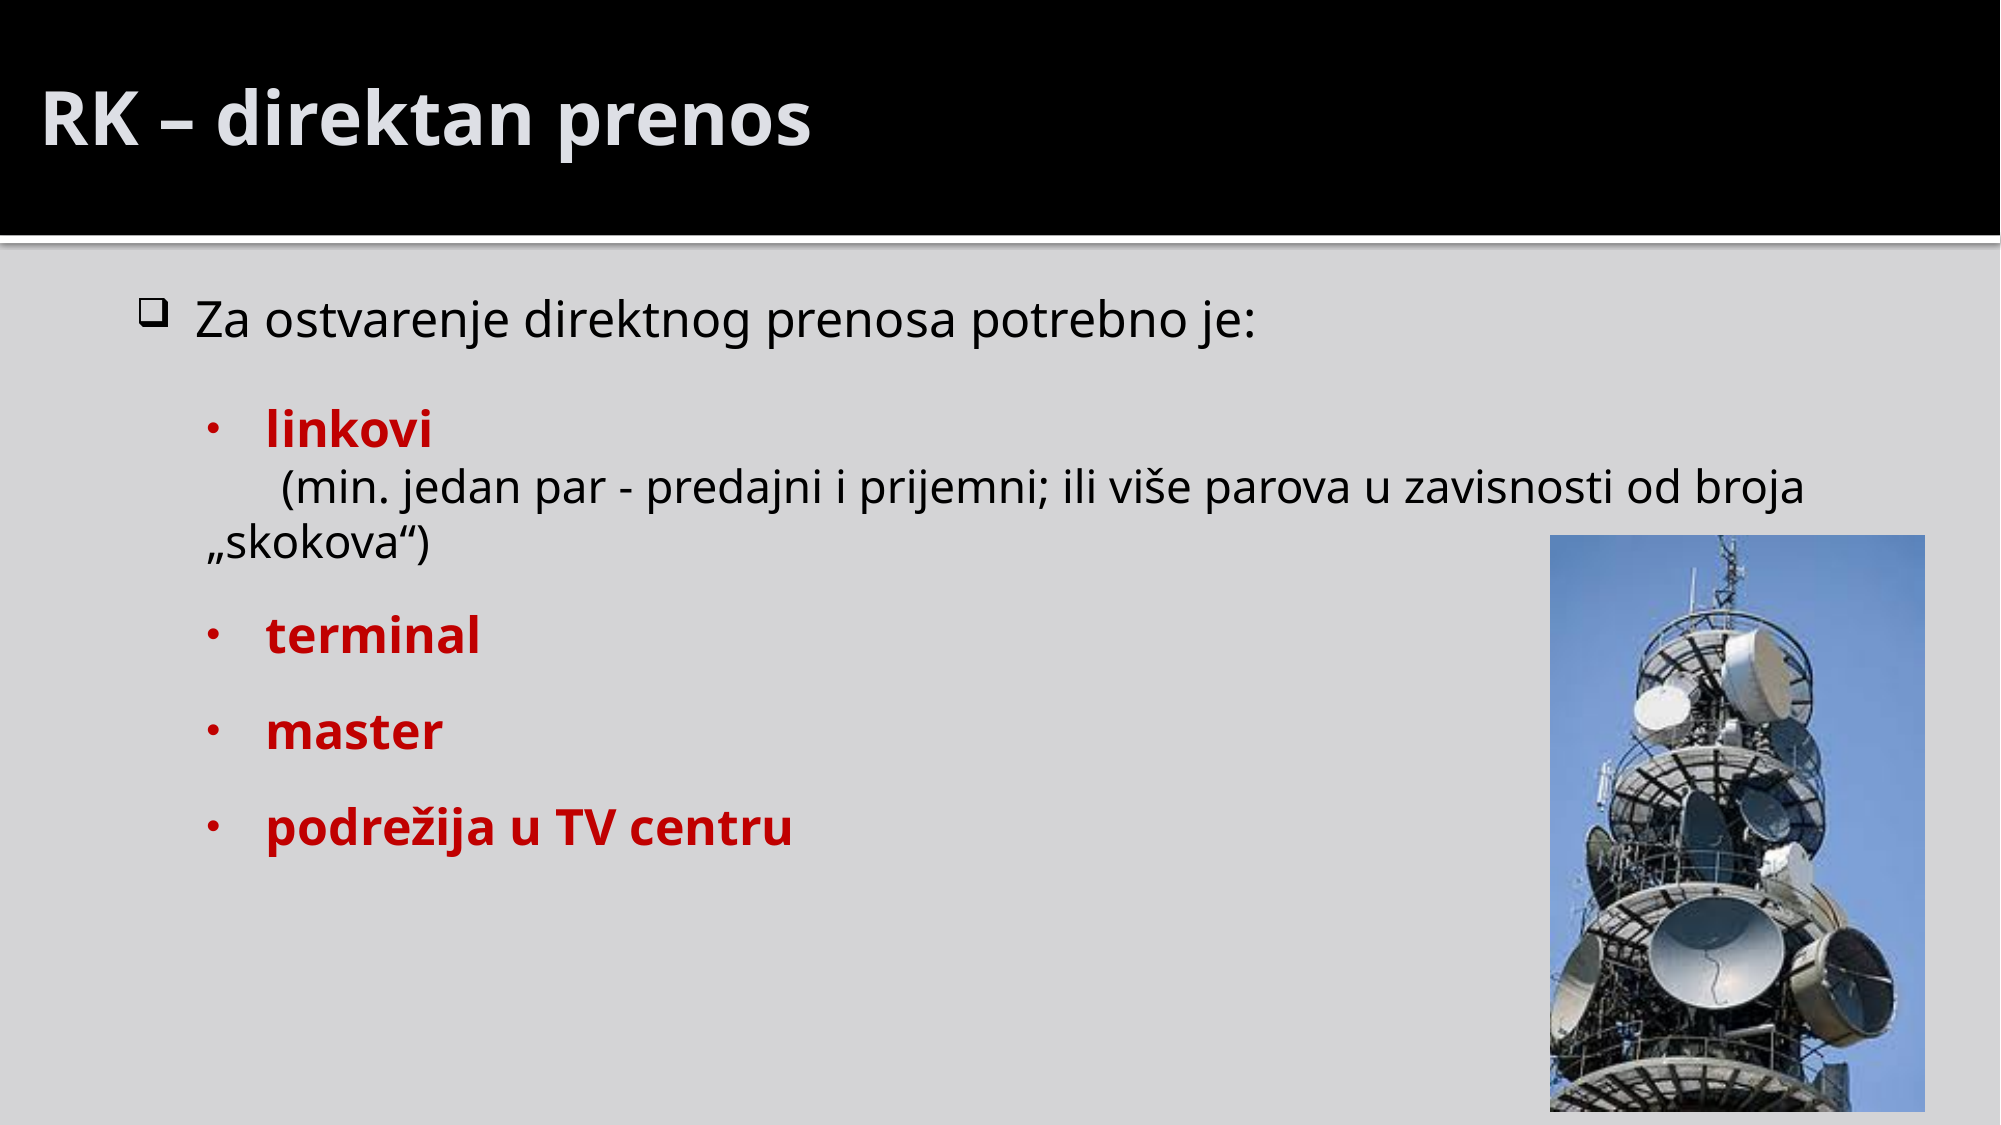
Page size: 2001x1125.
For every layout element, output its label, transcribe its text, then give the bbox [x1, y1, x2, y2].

picture [1549, 535, 1925, 1112]
list Za ostvarenje direktnog prenosa potrebno je: linkovi (min. jedan par - predajni i prijemni; ili više parova u zavisnosti od broja „skokova“) terminal master podrežija u TV centru [24, 237, 1938, 1113]
title RK – direktan prenos [24, 12, 1675, 218]
